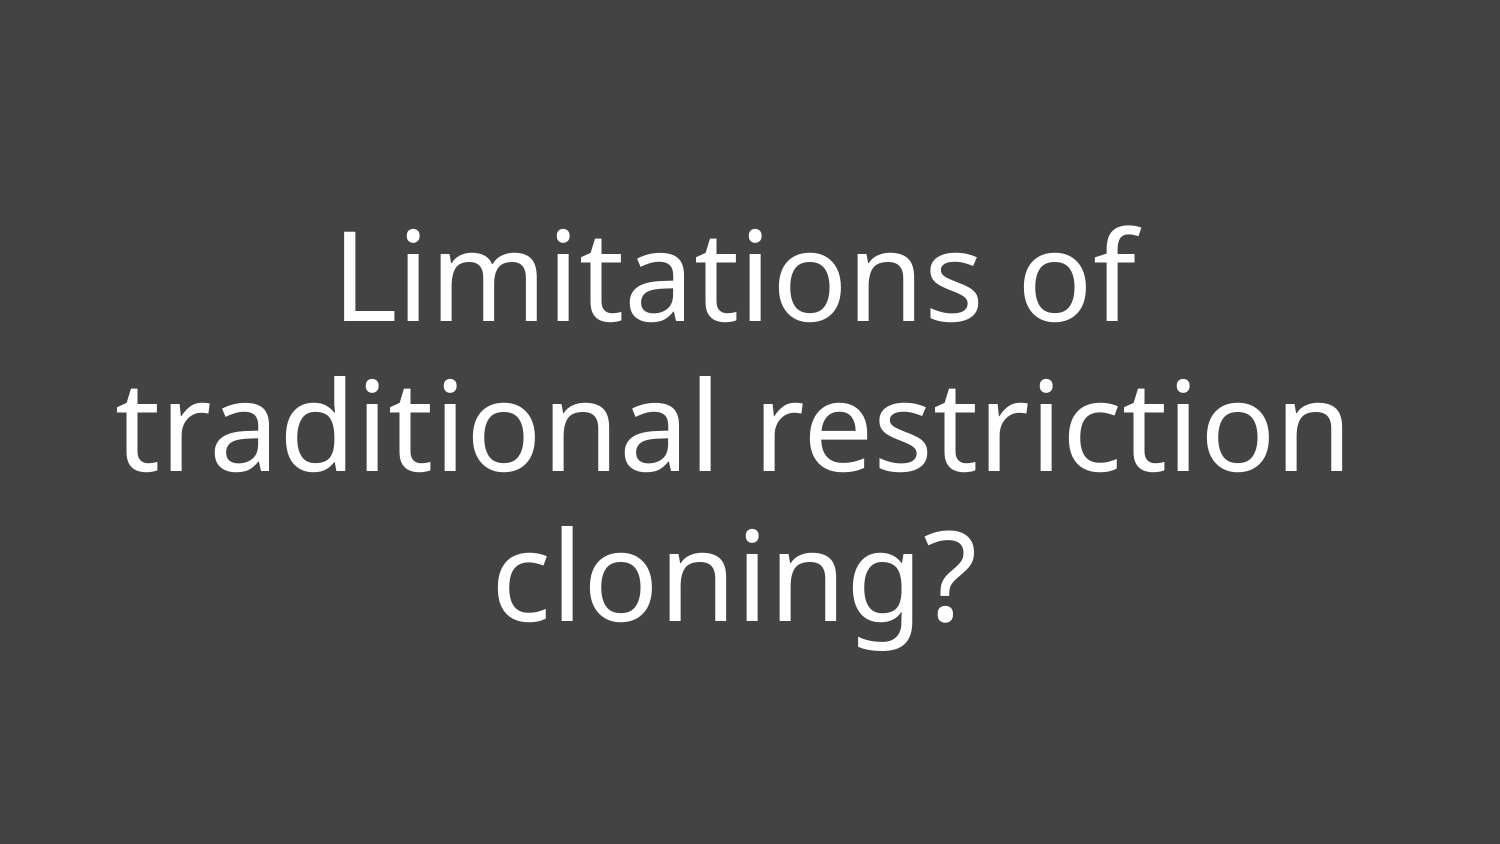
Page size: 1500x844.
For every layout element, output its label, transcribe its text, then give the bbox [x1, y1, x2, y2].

text_box Limitations of traditional restriction cloning? [71, 286, 1398, 558]
